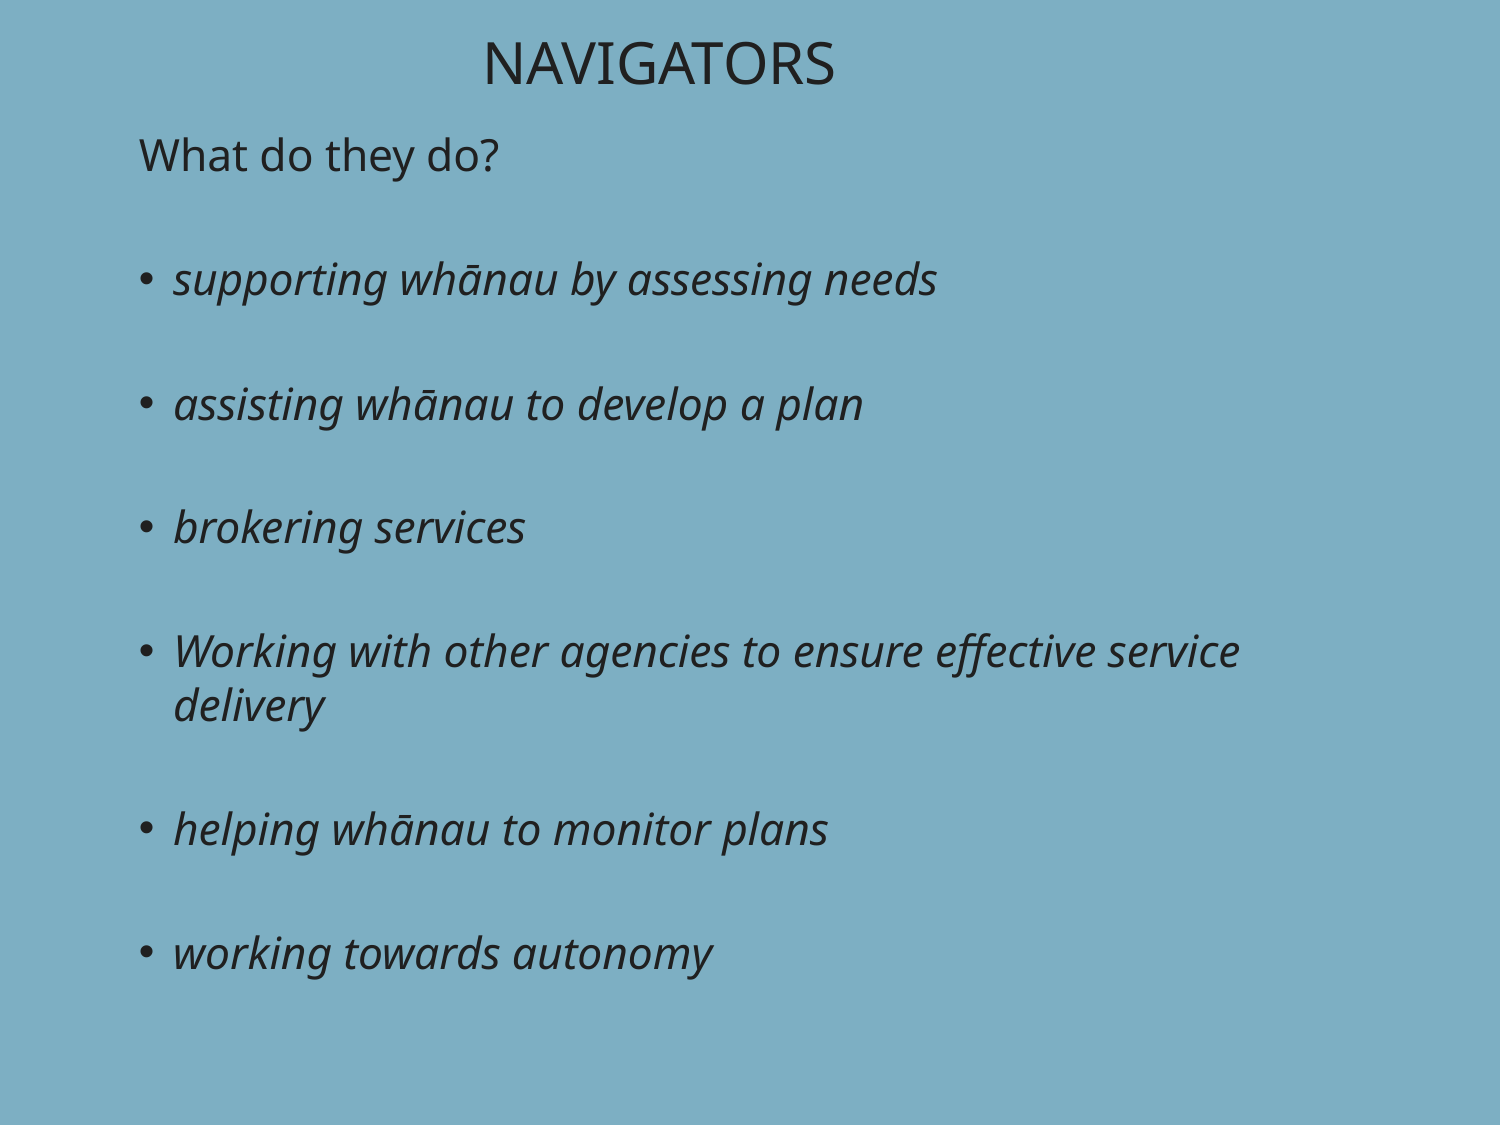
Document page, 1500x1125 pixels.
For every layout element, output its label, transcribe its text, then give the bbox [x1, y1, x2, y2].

title Navigators [0, 19, 1350, 126]
list What do they do? supporting whānau by assessing needs assisting whānau to develop a plan brokering services Working with other agencies to ensure effective service delivery helping whānau to monitor plans working towards autonomy [123, 125, 1270, 1095]
